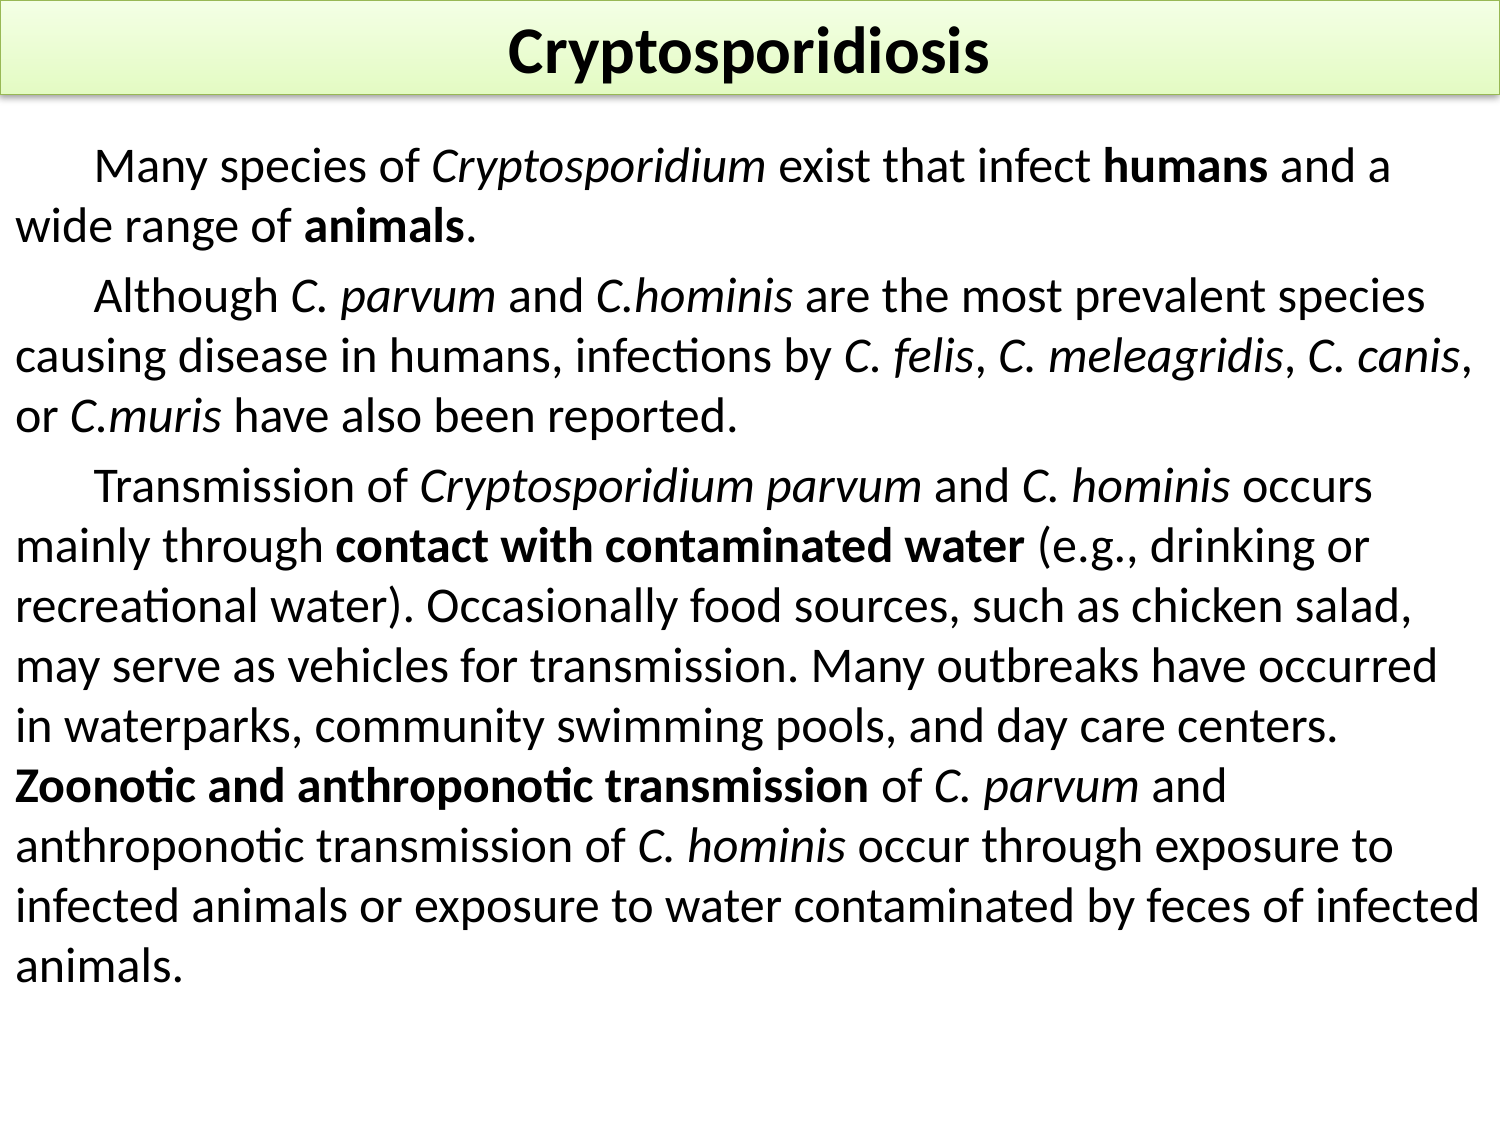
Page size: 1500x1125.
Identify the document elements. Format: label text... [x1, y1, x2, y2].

list Many species of Cryptosporidium exist that infect humans and a wide range of animals. Although C. parvum and C.hominis are the most prevalent species causing disease in humans, infections by C. felis, C. meleagridis, C. canis, or C.muris have also been reported. Transmission of Cryptosporidium parvum and C. hominis occurs mainly through contact with contaminated water (e.g., drinking or recreational water). Occasionally food sources, such as chicken salad, may serve as vehicles for transmission. Many outbreaks have occurred in waterparks, community swimming pools, and day care centers. Zoonotic and anthroponotic transmission of C. parvum and anthroponotic transmission of C. hominis occur through exposure to infected animals or exposure to water contaminated by feces of infected animals. [0, 125, 1500, 1005]
text_box Cryptosporidiosis [0, 0, 1500, 95]
